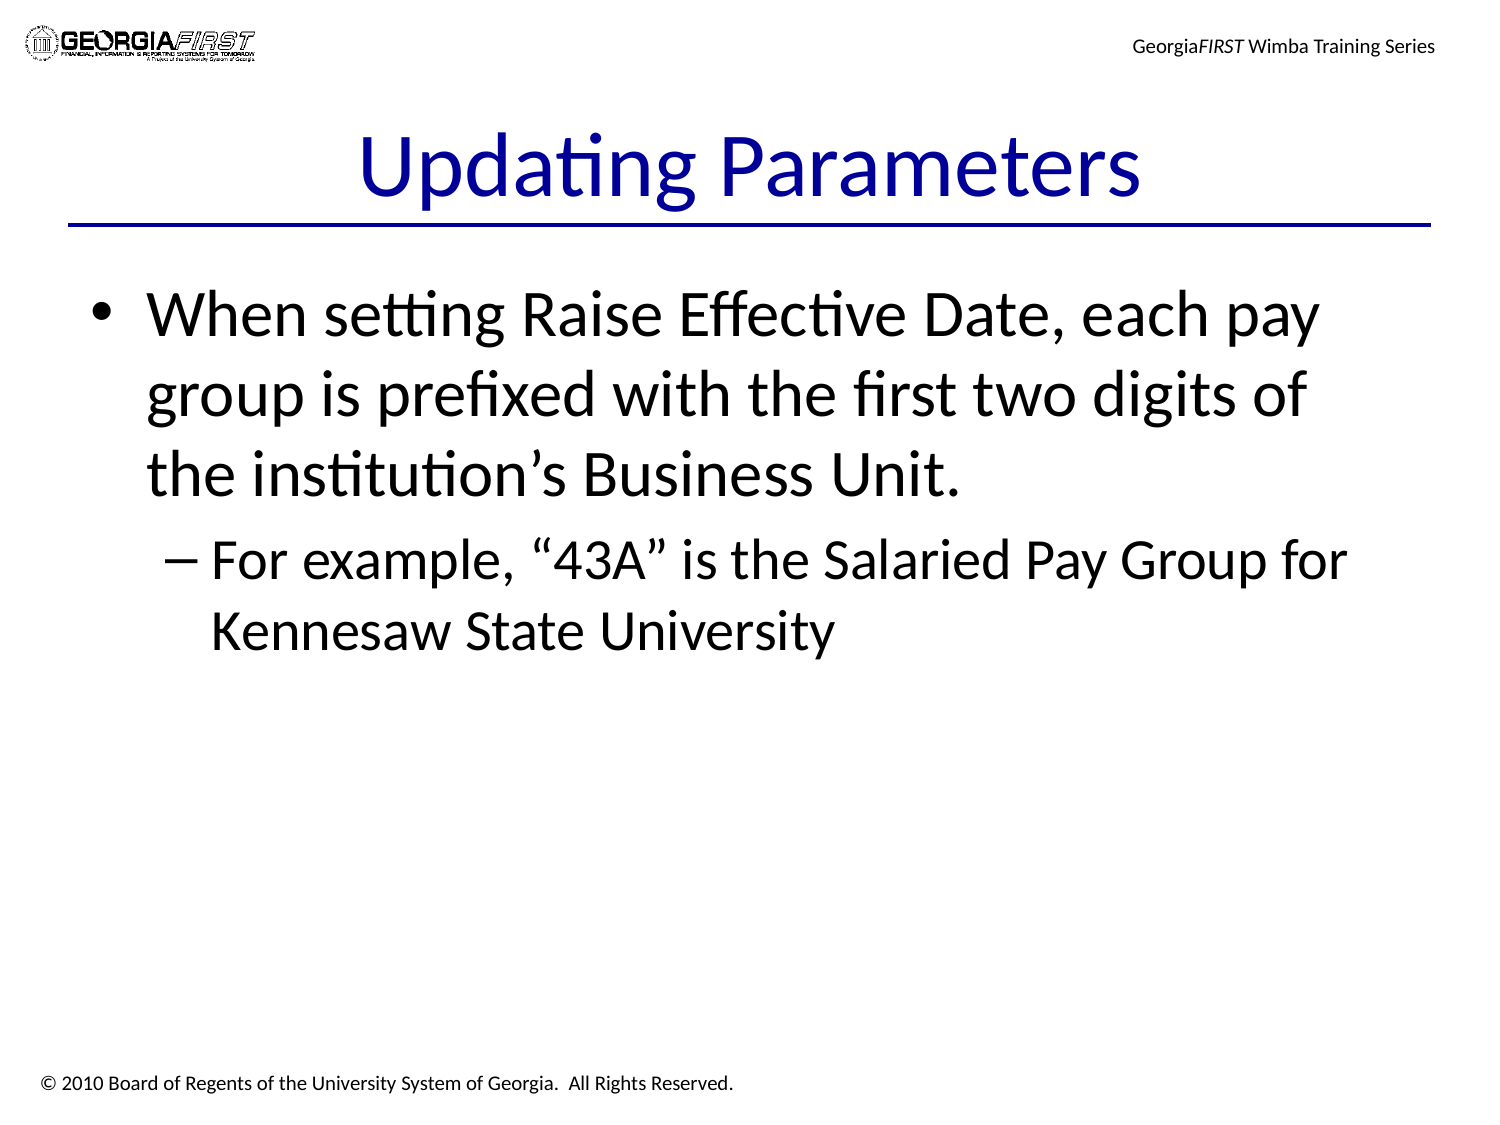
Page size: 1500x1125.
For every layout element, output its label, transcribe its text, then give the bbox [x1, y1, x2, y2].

title Updating Parameters [75, 87, 1425, 233]
picture [24, 24, 255, 63]
list When setting Raise Effective Date, each pay group is prefixed with the first two digits of the institution’s Business Unit. For example, “43A” is the Salaried Pay Group for Kennesaw State University [75, 262, 1425, 1005]
